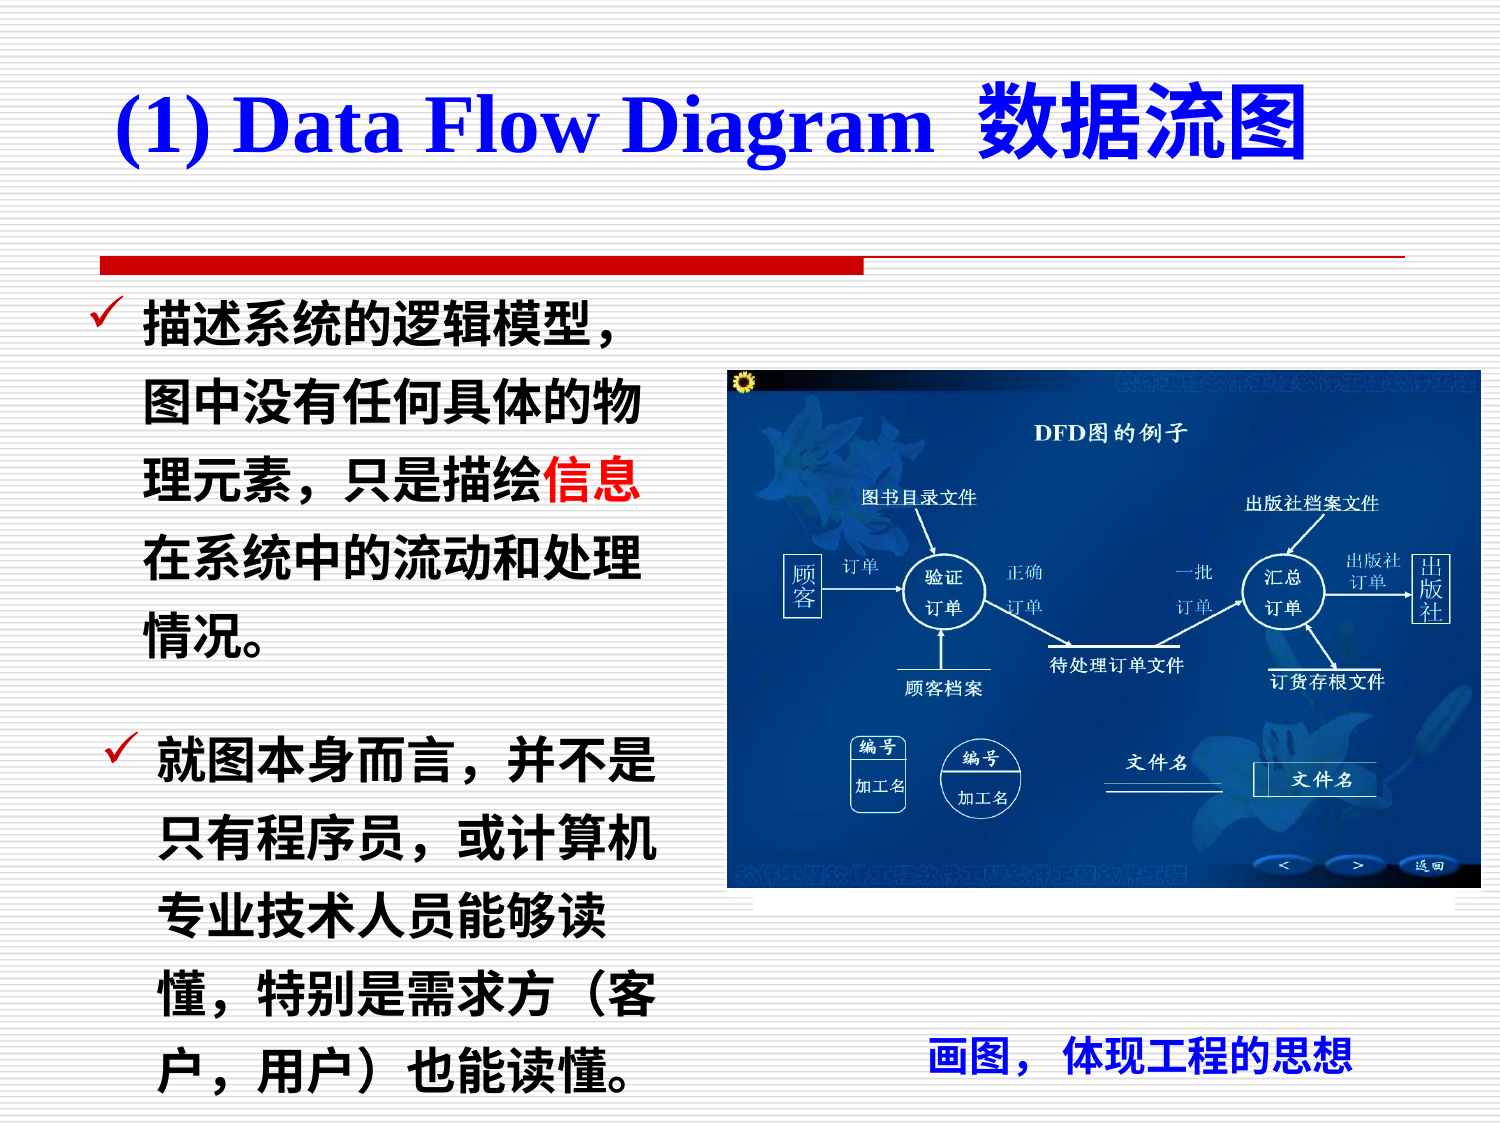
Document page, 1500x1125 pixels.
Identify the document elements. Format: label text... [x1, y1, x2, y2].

picture [0, 0, 1500, 1125]
text_box 画图， 体现工程的思想 [801, 1022, 1481, 1087]
text_box 就图本身而言，并不是只有程序员，或计算机专业技术人员能够读懂，特别是需求方（客户，用户）也能读懂。 [85, 702, 721, 1109]
text_box (1) Data Flow Diagram 数据流图 [100, 75, 1407, 163]
text_box 描述系统的逻辑模型，图中没有任何具体的物理元素，只是描绘信息在系统中的流动和处理情况。 [70, 267, 706, 575]
